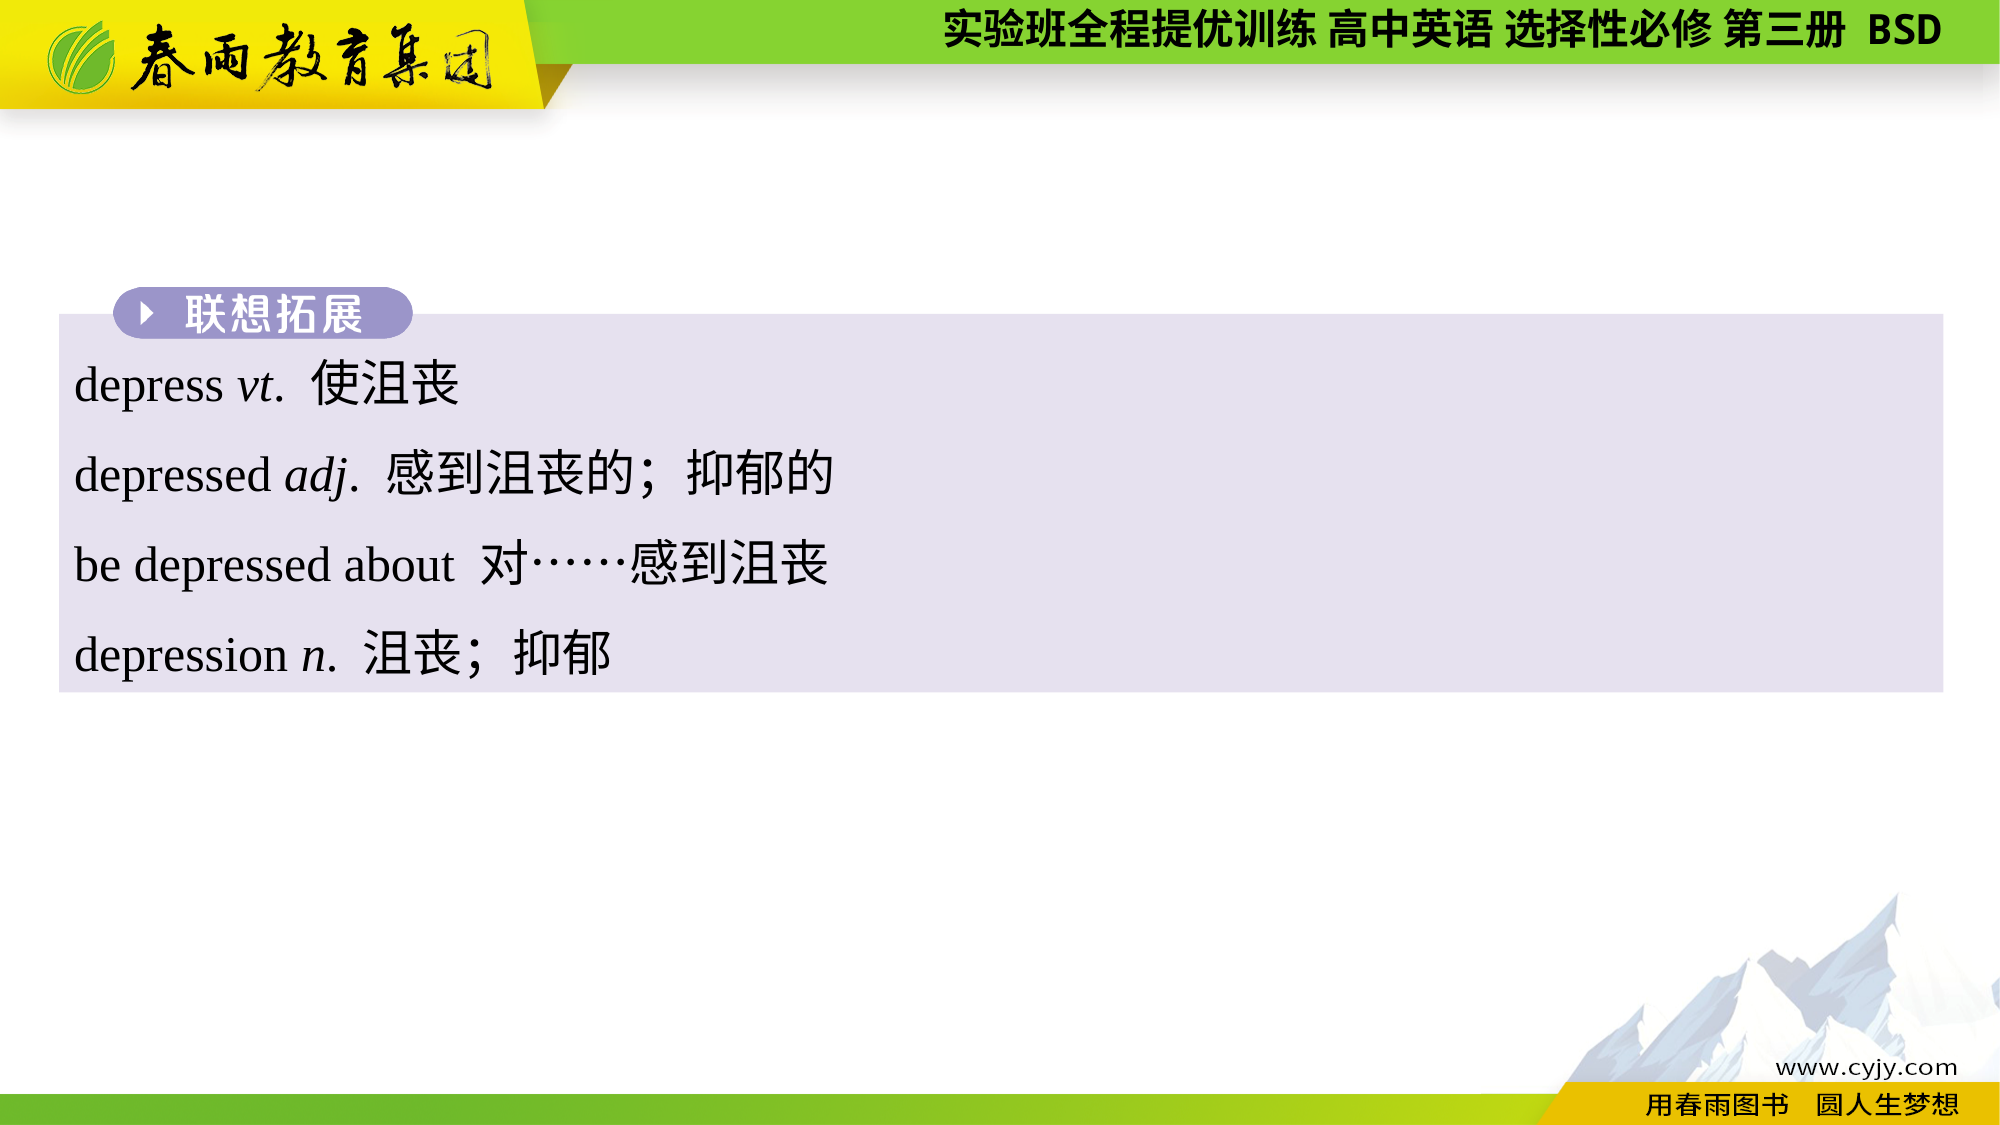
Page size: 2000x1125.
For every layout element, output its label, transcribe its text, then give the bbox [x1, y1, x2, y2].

list depress vt. 使沮丧 depressed adj. 感到沮丧的；抑郁的 be depressed about 对……感到沮丧 depression n. 沮丧；抑郁 [59, 313, 1944, 693]
picture [0, 0, 2000, 1125]
